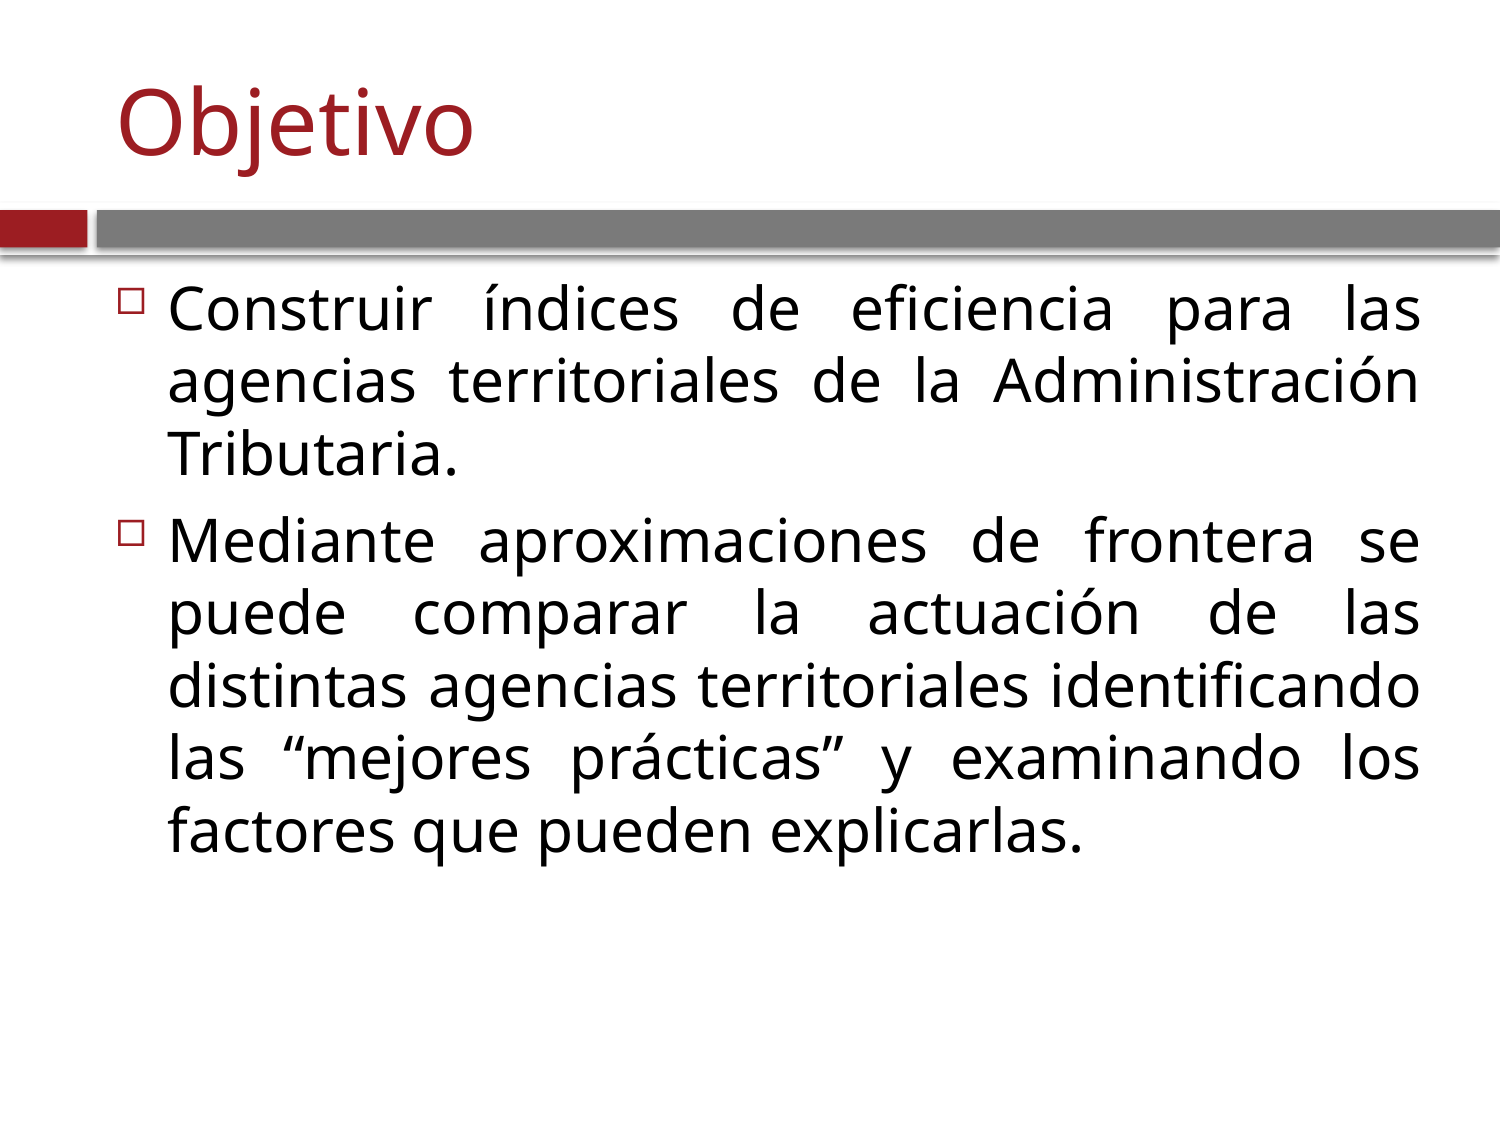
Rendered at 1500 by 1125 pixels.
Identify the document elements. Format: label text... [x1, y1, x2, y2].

list Construir índices de eficiencia para las agencias territoriales de la Administración Tributaria. Mediante aproximaciones de frontera se puede comparar la actuación de las distintas agencias territoriales identificando las “mejores prácticas” y examinando los factores que pueden explicarlas. [100, 262, 1438, 1000]
title Objetivo [100, 37, 1438, 200]
